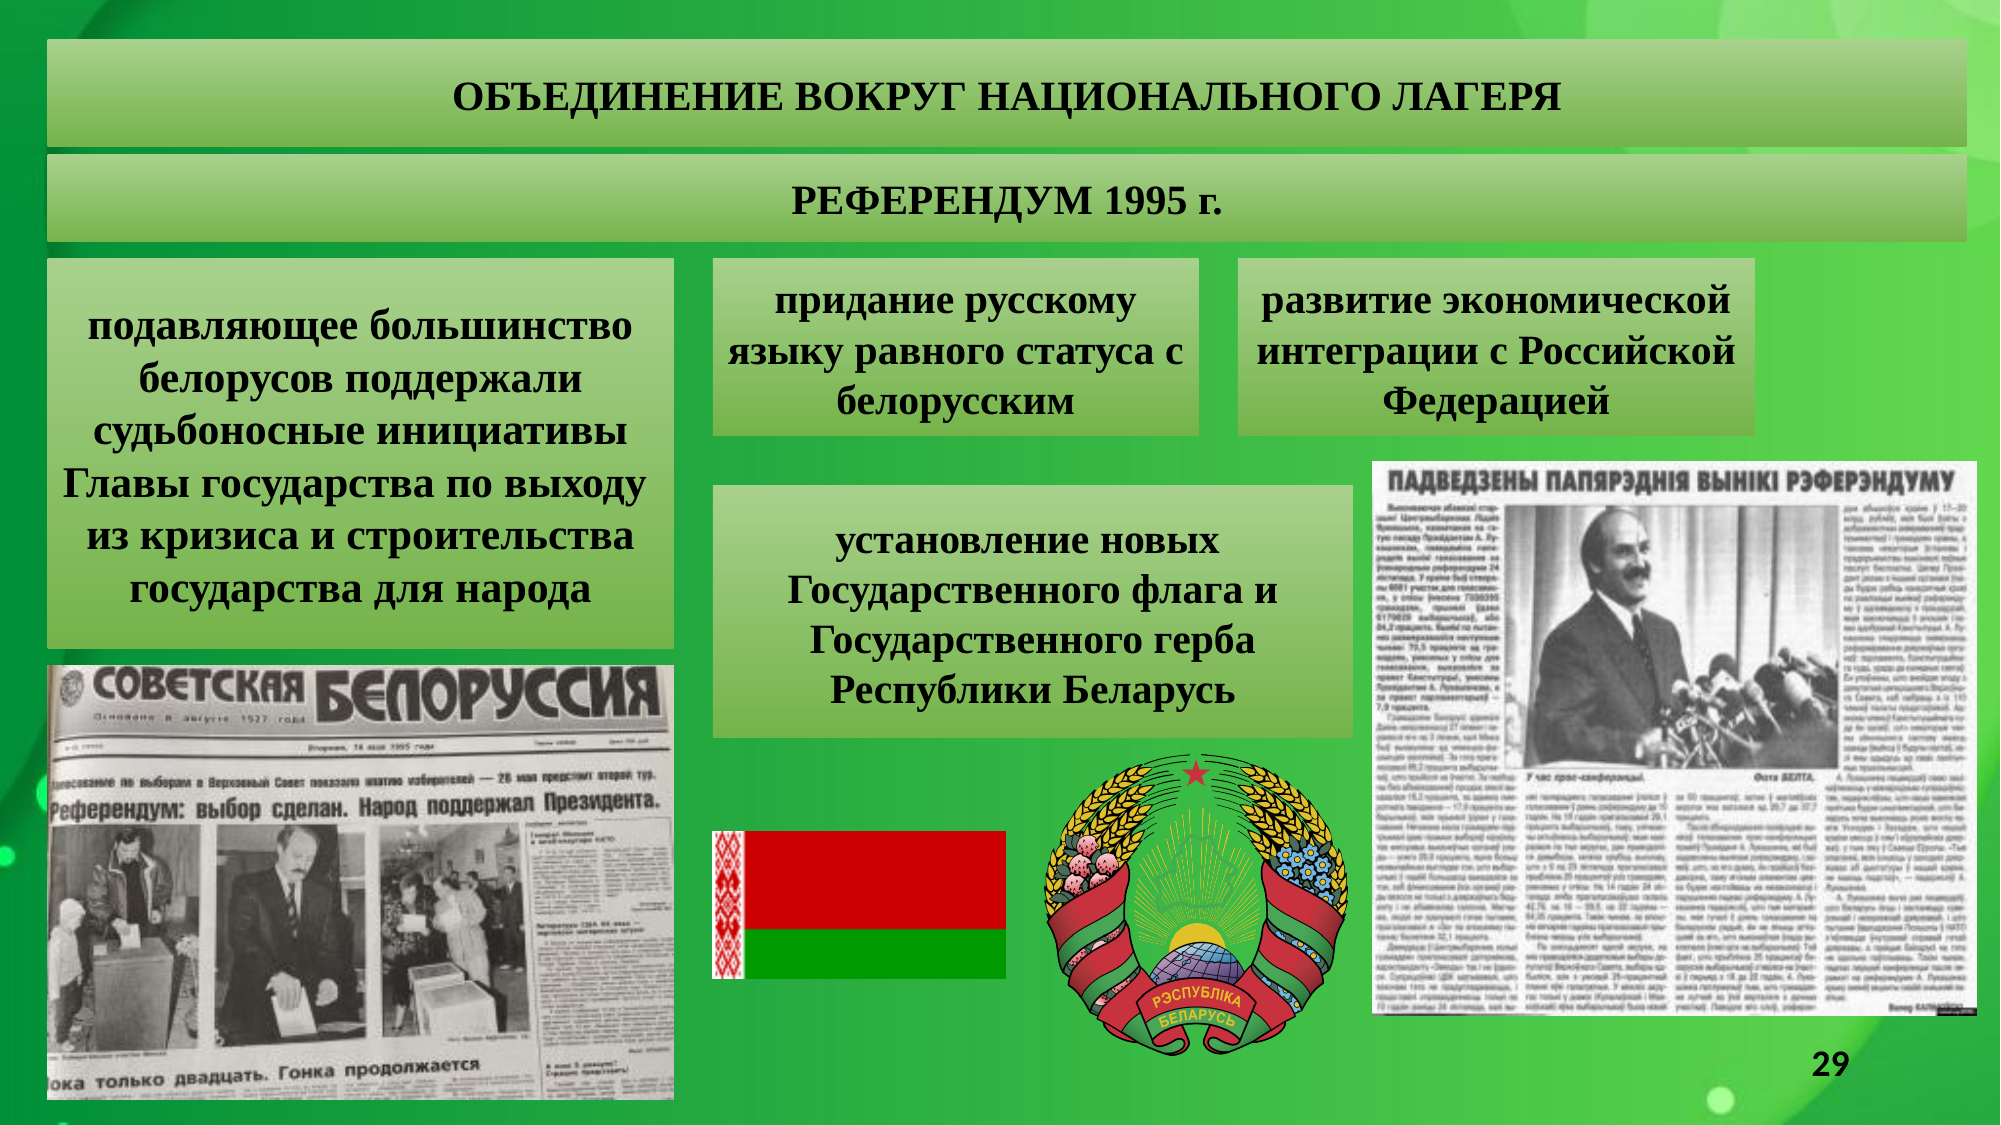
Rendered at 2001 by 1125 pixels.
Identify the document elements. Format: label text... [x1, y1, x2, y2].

picture [0, 0, 2000, 1125]
text_box установление новых Государственного флага и Государственного герба Республики Беларусь [712, 485, 1353, 738]
text_box подавляющее большинство белорусов поддержали судьбоносные инициативы Главы государства по выходу из кризиса и строительства государства для народа [47, 258, 674, 649]
text_box ОБЪЕДИНЕНИЕ ВОКРУГ НАЦИОНАЛЬНОГО ЛАГЕРЯ [47, 39, 1967, 147]
text_box РЕФЕРЕНДУМ 1995 г. [47, 154, 1967, 242]
slide_number 29 [1414, 1031, 1865, 1092]
text_box придание русскому языку равного статуса с белорусским [712, 258, 1199, 436]
text_box развитие экономической интеграции с Российской Федерацией [1237, 258, 1755, 436]
